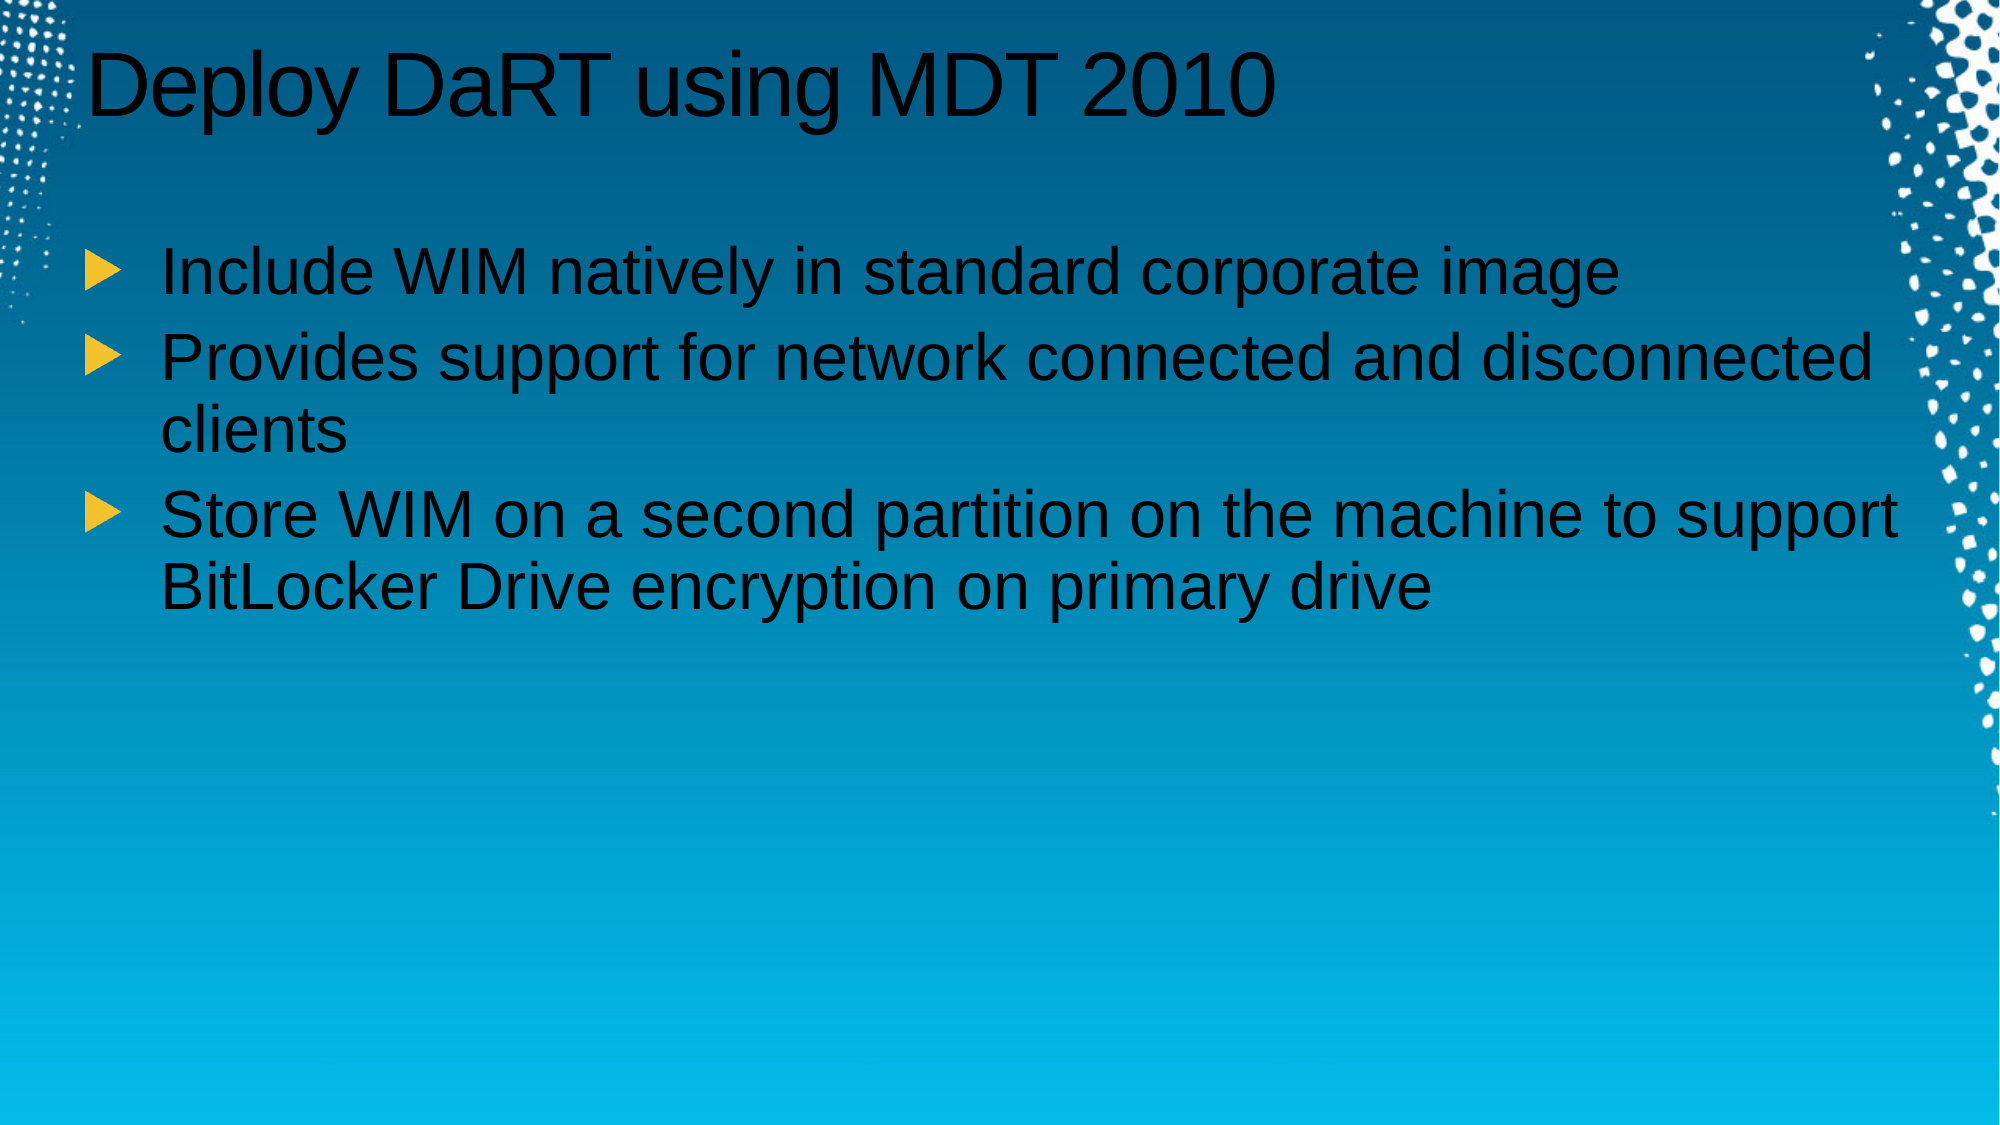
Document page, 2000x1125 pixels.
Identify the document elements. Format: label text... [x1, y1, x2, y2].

picture [55, 62, 62, 69]
picture [1953, 301, 1962, 312]
picture [43, 42, 49, 53]
picture [1983, 404, 1992, 414]
picture [1981, 604, 2000, 620]
picture [41, 59, 48, 67]
picture [17, 129, 23, 136]
picture [1988, 691, 2000, 709]
picture [1994, 382, 2000, 391]
picture [1911, 223, 1918, 230]
picture [0, 155, 5, 163]
picture [1929, 27, 1945, 45]
picture [1938, 122, 1950, 133]
picture [86, 250, 119, 289]
picture [86, 335, 119, 374]
picture [1942, 269, 1953, 276]
picture [18, 0, 29, 6]
picture [1930, 291, 1941, 297]
picture [1935, 431, 1946, 449]
picture [11, 55, 21, 64]
picture [1955, 557, 1965, 573]
picture [6, 97, 12, 105]
picture [1935, 379, 1948, 391]
picture [1915, 109, 1924, 119]
picture [1946, 155, 1961, 167]
picture [1928, 399, 1939, 415]
picture [1948, 413, 1958, 424]
picture [1926, 344, 1939, 358]
picture [1995, 582, 2000, 595]
picture [1889, 152, 1901, 166]
picture [1972, 570, 1986, 583]
picture [1973, 368, 1982, 380]
picture [1993, 321, 2000, 339]
picture [1935, 0, 2000, 306]
picture [1970, 426, 1980, 436]
picture [1922, 200, 1934, 207]
picture [18, 13, 26, 19]
picture [1914, 308, 1929, 326]
picture [28, 42, 36, 53]
picture [1978, 517, 1987, 527]
picture [1919, 367, 1930, 378]
picture [1990, 492, 2000, 505]
picture [58, 32, 66, 41]
picture [1925, 141, 1935, 155]
picture [1980, 460, 1987, 469]
picture [42, 31, 53, 39]
picture [33, 116, 40, 124]
picture [1950, 359, 1960, 366]
title Deploy DaRT using MDT 2010 [85, 37, 1914, 138]
picture [26, 57, 34, 68]
picture [1955, 246, 1965, 256]
picture [1968, 481, 1978, 492]
picture [34, 101, 43, 111]
picture [1942, 465, 1958, 483]
picture [0, 24, 9, 33]
picture [33, 88, 42, 97]
picture [86, 492, 119, 531]
picture [1932, 235, 1943, 241]
picture [1898, 188, 1912, 198]
picture [1935, 177, 1945, 189]
picture [1972, 312, 1985, 322]
picture [3, 10, 11, 18]
picture [1941, 324, 1952, 332]
picture [1988, 547, 2000, 561]
picture [31, 131, 37, 138]
picture [47, 0, 57, 10]
picture [45, 16, 55, 24]
picture [1958, 445, 1968, 460]
picture [1974, 683, 1985, 694]
picture [1914, 164, 1923, 177]
picture [1992, 438, 2000, 448]
picture [1963, 278, 1976, 291]
picture [1963, 535, 1977, 550]
picture [0, 40, 9, 45]
picture [1969, 625, 1985, 642]
picture [1945, 213, 1955, 220]
picture [1957, 187, 1971, 200]
picture [1946, 525, 1956, 533]
picture [30, 14, 40, 23]
picture [1963, 335, 1972, 344]
picture [1920, 257, 1932, 264]
picture [1982, 714, 1993, 729]
picture [54, 76, 60, 83]
picture [16, 143, 21, 151]
picture [1892, 212, 1902, 216]
picture [33, 0, 42, 10]
list Include WIM natively in standard corporate image Provides support for network connected and disconnected clients Store WIM on a second partition on the machine to support BitLocker Drive encryption on primary drive [85, 237, 1914, 723]
picture [1984, 349, 1992, 357]
picture [10, 69, 17, 78]
picture [1921, 0, 1934, 8]
picture [38, 74, 47, 80]
picture [1914, 274, 1920, 291]
picture [13, 41, 25, 49]
picture [1925, 87, 1941, 99]
picture [24, 72, 32, 79]
picture [1991, 637, 2000, 652]
picture [1960, 392, 1970, 403]
picture [1952, 502, 1967, 516]
picture [1991, 747, 2000, 765]
picture [56, 47, 64, 55]
picture [1963, 589, 1976, 607]
picture [9, 84, 15, 91]
picture [1979, 657, 1995, 676]
picture [16, 22, 23, 34]
picture [29, 27, 38, 38]
